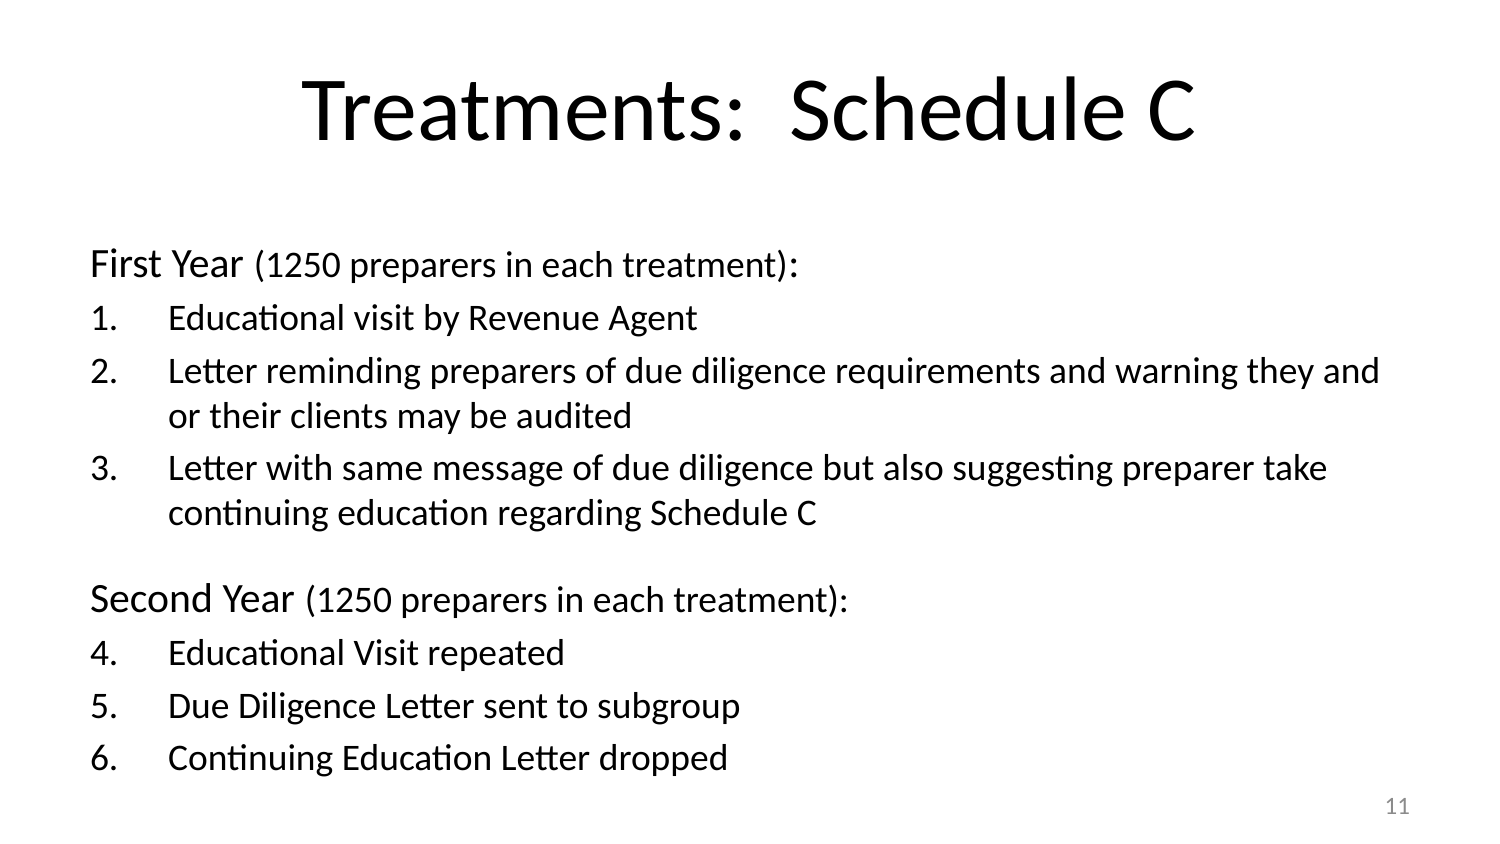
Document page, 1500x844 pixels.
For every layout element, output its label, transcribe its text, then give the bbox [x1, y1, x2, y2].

list First Year (1250 preparers in each treatment): Educational visit by Revenue Agent Letter reminding preparers of due diligence requirements and warning they and or their clients may be audited Letter with same message of due diligence but also suggesting preparer take continuing education regarding Schedule C Second Year (1250 preparers in each treatment): Educational Visit repeated Due Diligence Letter sent to subgroup Continuing Education Letter dropped [75, 228, 1425, 802]
title Treatments: Schedule C [75, 33, 1425, 175]
slide_number 11 [1074, 802, 1425, 827]
